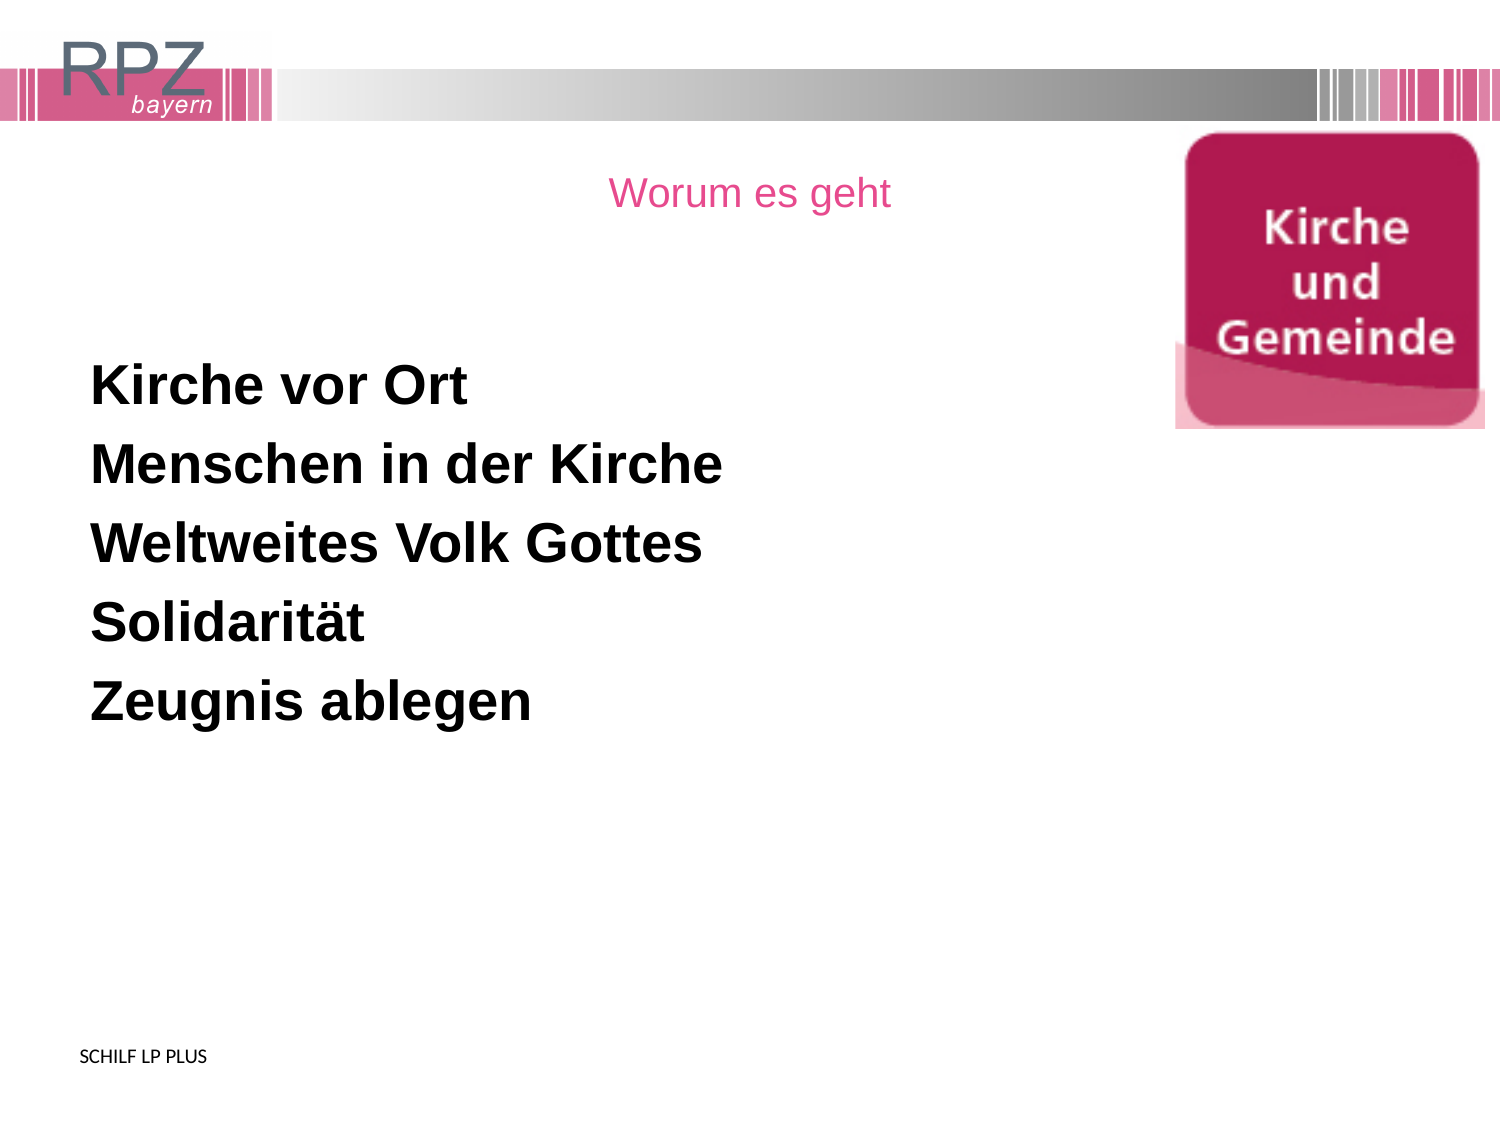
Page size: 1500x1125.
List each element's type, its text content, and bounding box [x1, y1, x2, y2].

picture [0, 31, 272, 121]
picture [1380, 69, 1439, 121]
title Worum es geht [75, 149, 1169, 233]
list Kirche vor Ort Menschen in der Kirche Weltweites Volk Gottes Solidarität Zeugnis ablegen [75, 262, 1425, 1005]
picture [1443, 69, 1500, 121]
picture [1174, 125, 1486, 430]
picture [1319, 69, 1379, 121]
